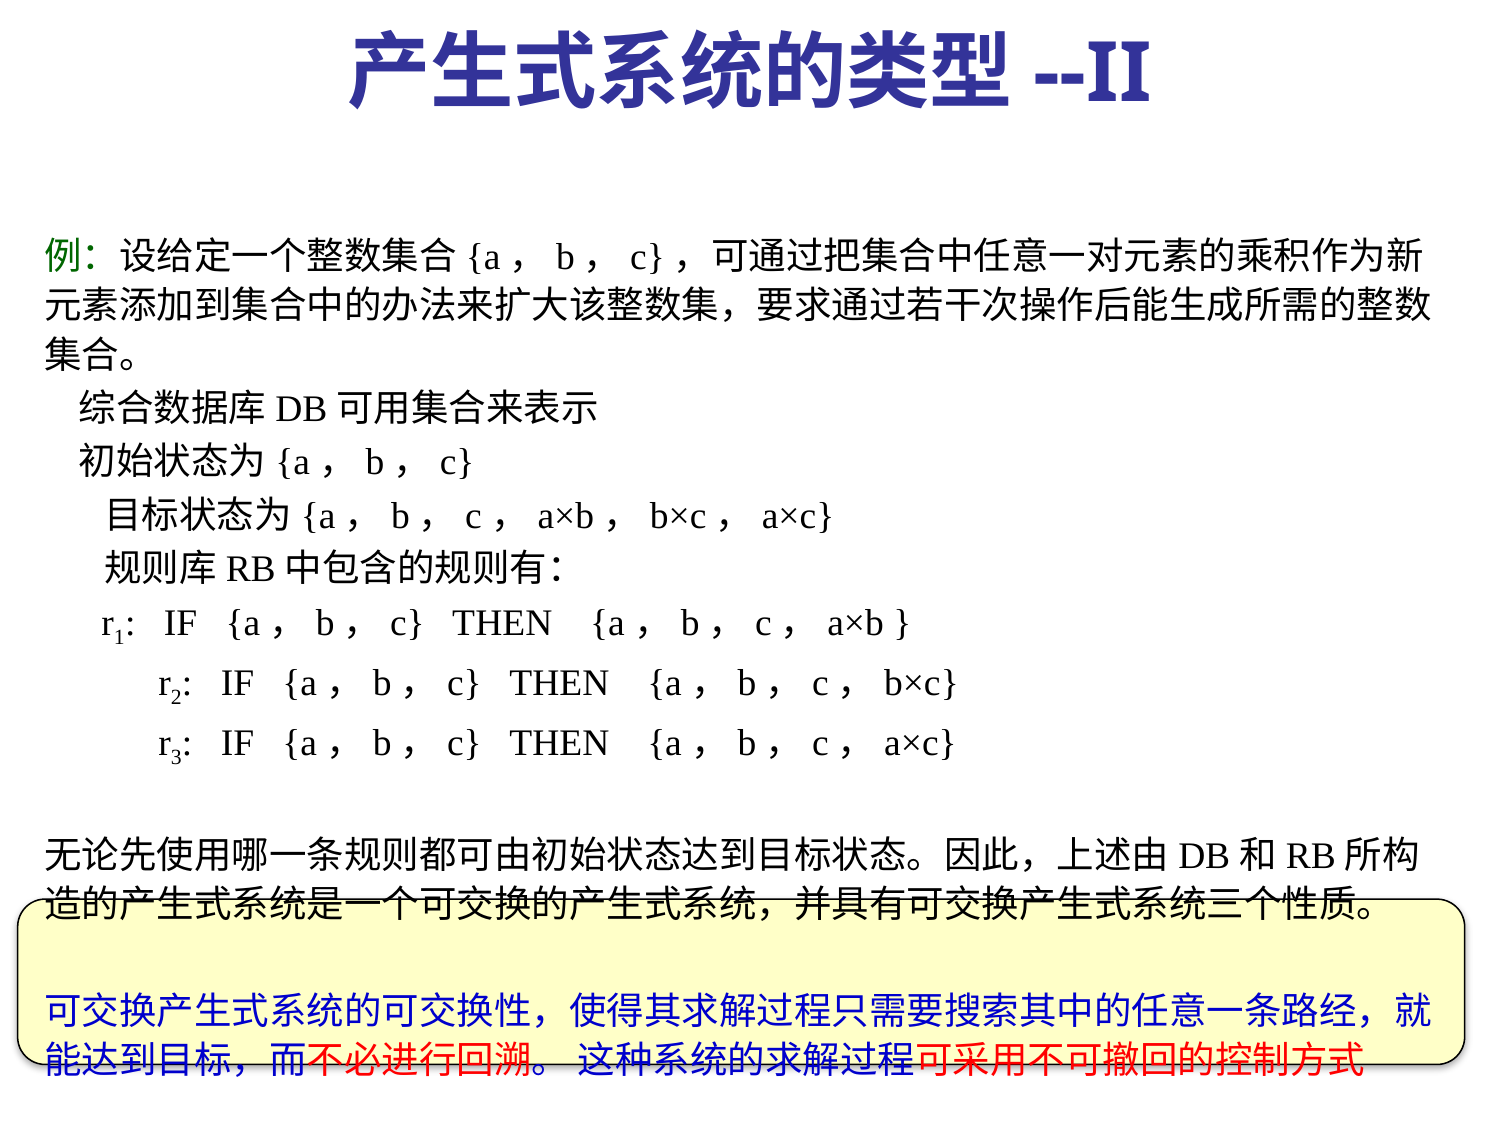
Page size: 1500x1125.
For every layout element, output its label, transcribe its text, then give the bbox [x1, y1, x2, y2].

text_box [16, 903, 29, 1061]
list 例：设给定一个整数集合{a，b，c}，可通过把集合中任意一对元素的乘积作为新元素添加到集合中的办法来扩大该整数集，要求通过若干次操作后能生成所需的整数集合。 综合数据库DB可用集合来表示 初始状态为{a，b，c} 目标状态为{a，b，c，a×b，b×c，a×c} 规则库RB中包含的规则有： r1: IF {a，b，c} THEN {a，b，c，a×b } r2: IF {a，b，c} THEN {a，b，c，b×c} r3: IF {a，b，c} THEN {a，b，c，a×c} 无论先使用哪一条规则都可由初始状态达到目标状态。因此，上述由DB和RB所构造的产生式系统是一个可交换的产生式系统，并具有可交换产生式系统三个性质。 可交换产生式系统的可交换性，使得其求解过程只需要搜索其中的任意一条路经，就能达到目标，而不必进行回溯。 这种系统的求解过程可采用不可撤回的控制方式 [29, 220, 1471, 1094]
title 产生式系统的类型--II [48, 11, 1450, 185]
